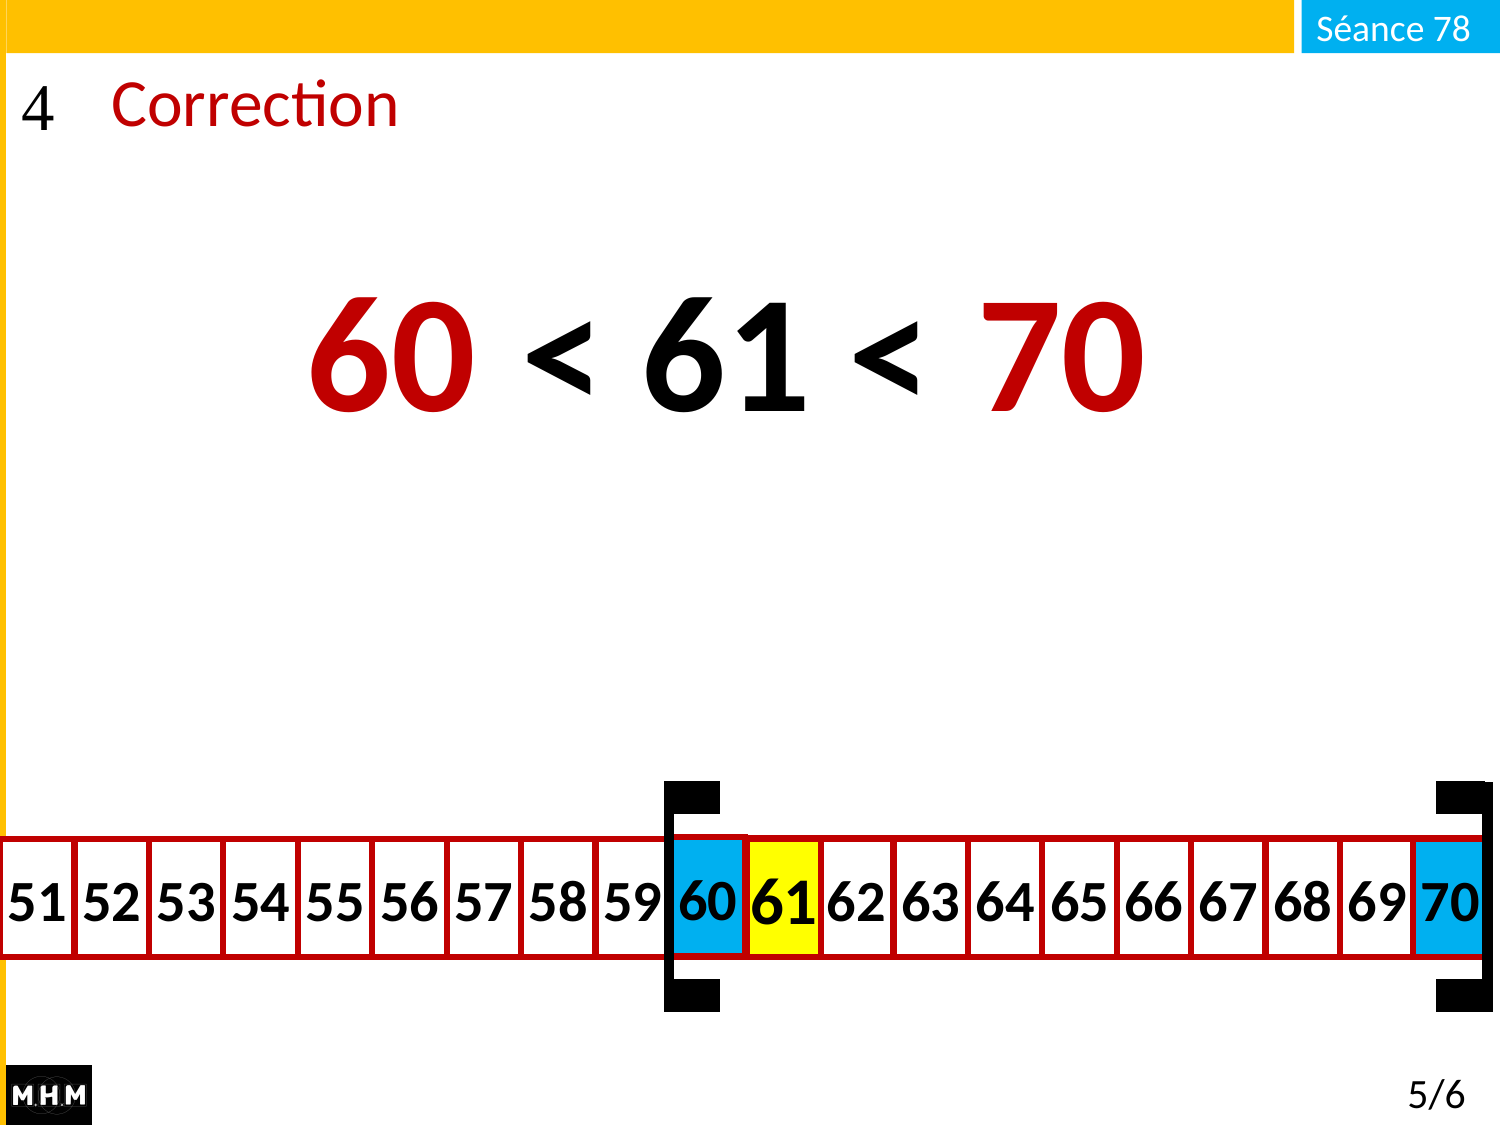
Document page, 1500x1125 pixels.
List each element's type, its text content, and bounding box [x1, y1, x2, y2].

text_box 70 [947, 237, 1176, 452]
text_box 60 [276, 237, 506, 452]
list 5/6 [1373, 1064, 1500, 1125]
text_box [720, 838, 744, 958]
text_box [0, 838, 664, 958]
text_box … < 61 < … [348, 237, 1105, 453]
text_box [664, 782, 720, 1011]
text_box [744, 838, 1437, 958]
picture [6, 1065, 92, 1125]
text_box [1437, 782, 1492, 1011]
title Correction [96, 60, 1391, 149]
